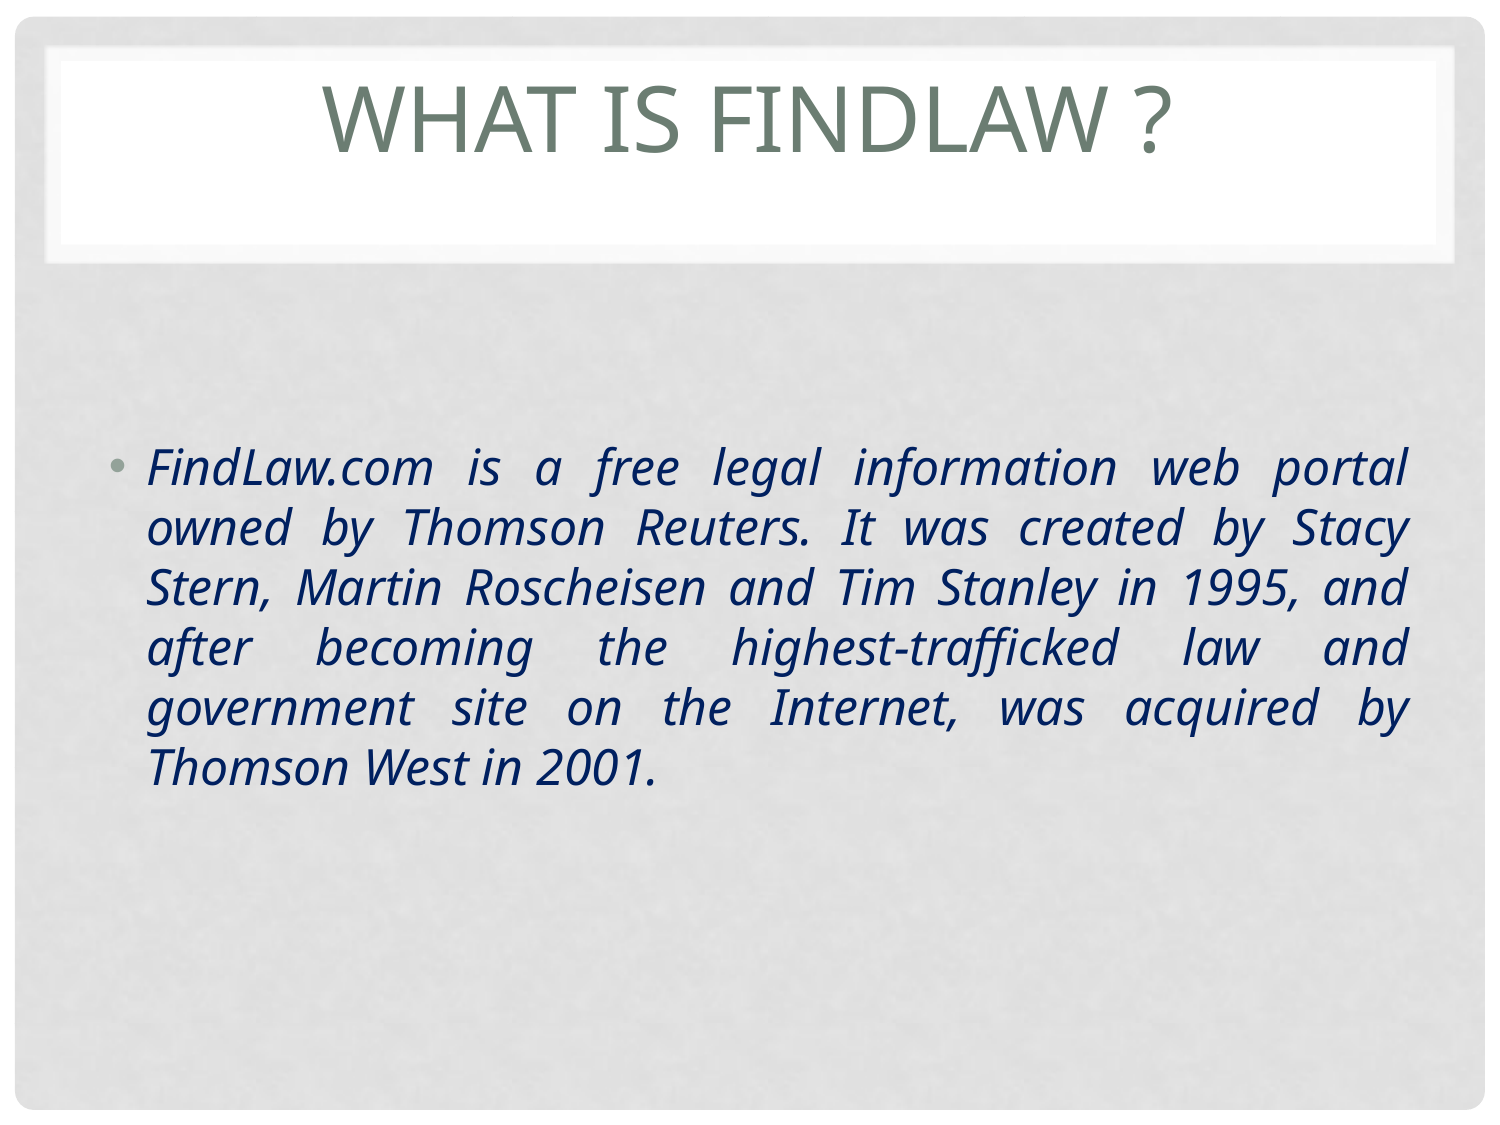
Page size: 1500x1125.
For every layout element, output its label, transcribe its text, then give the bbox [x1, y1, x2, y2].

list FindLaw.com is a free legal information web portal owned by Thomson Reuters. It was created by Stacy Stern, Martin Roscheisen and Tim Stanley in 1995, and after becoming the highest-trafficked law and government site on the Internet, was acquired by Thomson West in 2001. [75, 287, 1425, 1005]
title What is Findlaw ? [69, 66, 1425, 275]
